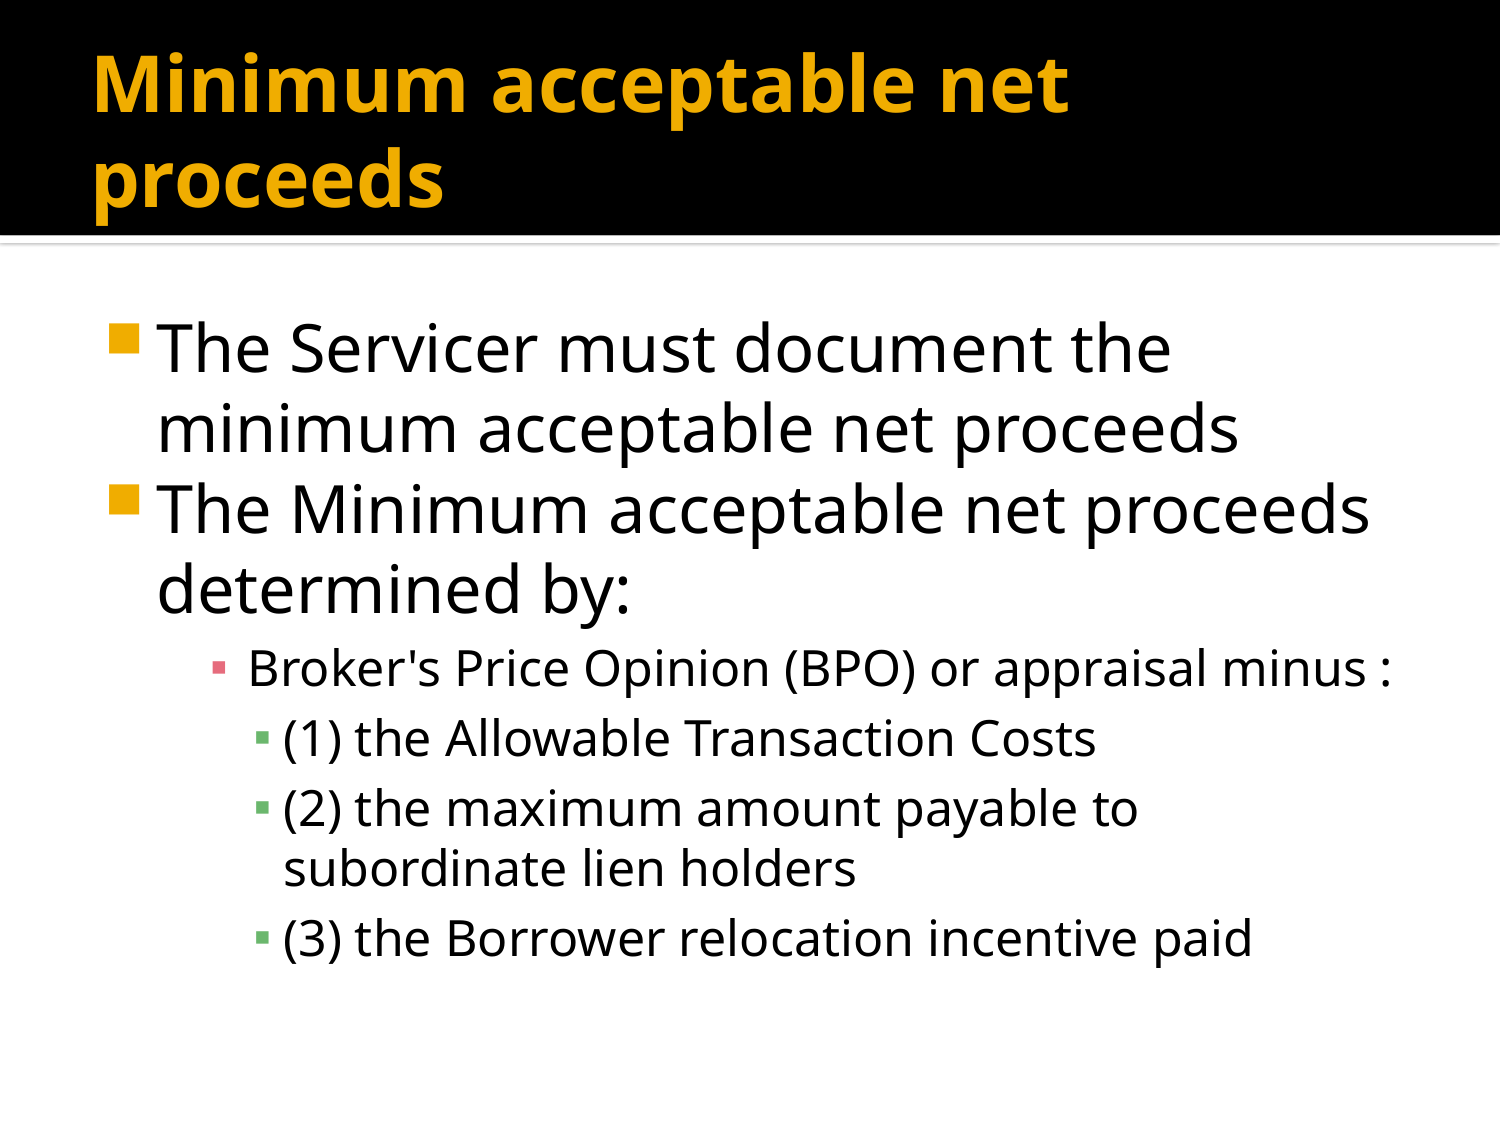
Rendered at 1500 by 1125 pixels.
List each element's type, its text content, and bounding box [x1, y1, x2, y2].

title Minimum acceptable net proceeds [75, 25, 1425, 231]
list The Servicer must document the minimum acceptable net proceeds The Minimum acceptable net proceeds determined by: Broker's Price Opinion (BPO) or appraisal minus : (1) the Allowable Transaction Costs (2) the maximum amount payable to subordinate lien holders (3) the Borrower relocation incentive paid [75, 291, 1425, 1050]
